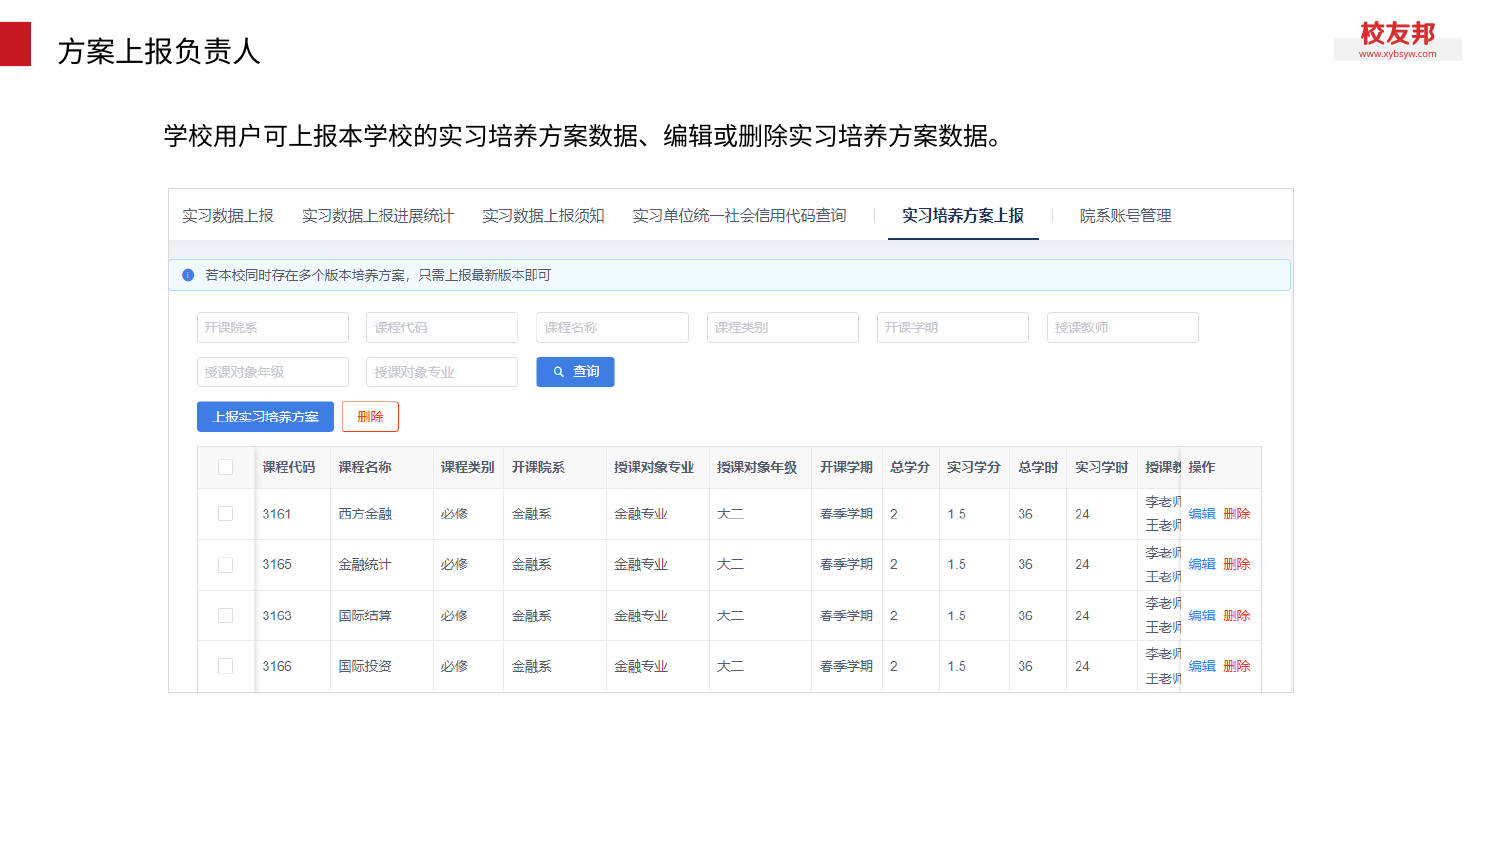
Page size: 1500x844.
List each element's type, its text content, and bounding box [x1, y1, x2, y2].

text_box 学校用户可上报本学校的实习培养方案数据、编辑或删除实习培养方案数据。 [148, 98, 1373, 158]
picture [1361, 21, 1435, 45]
title 方案上报负责人 [42, 11, 939, 77]
picture [168, 188, 1294, 693]
